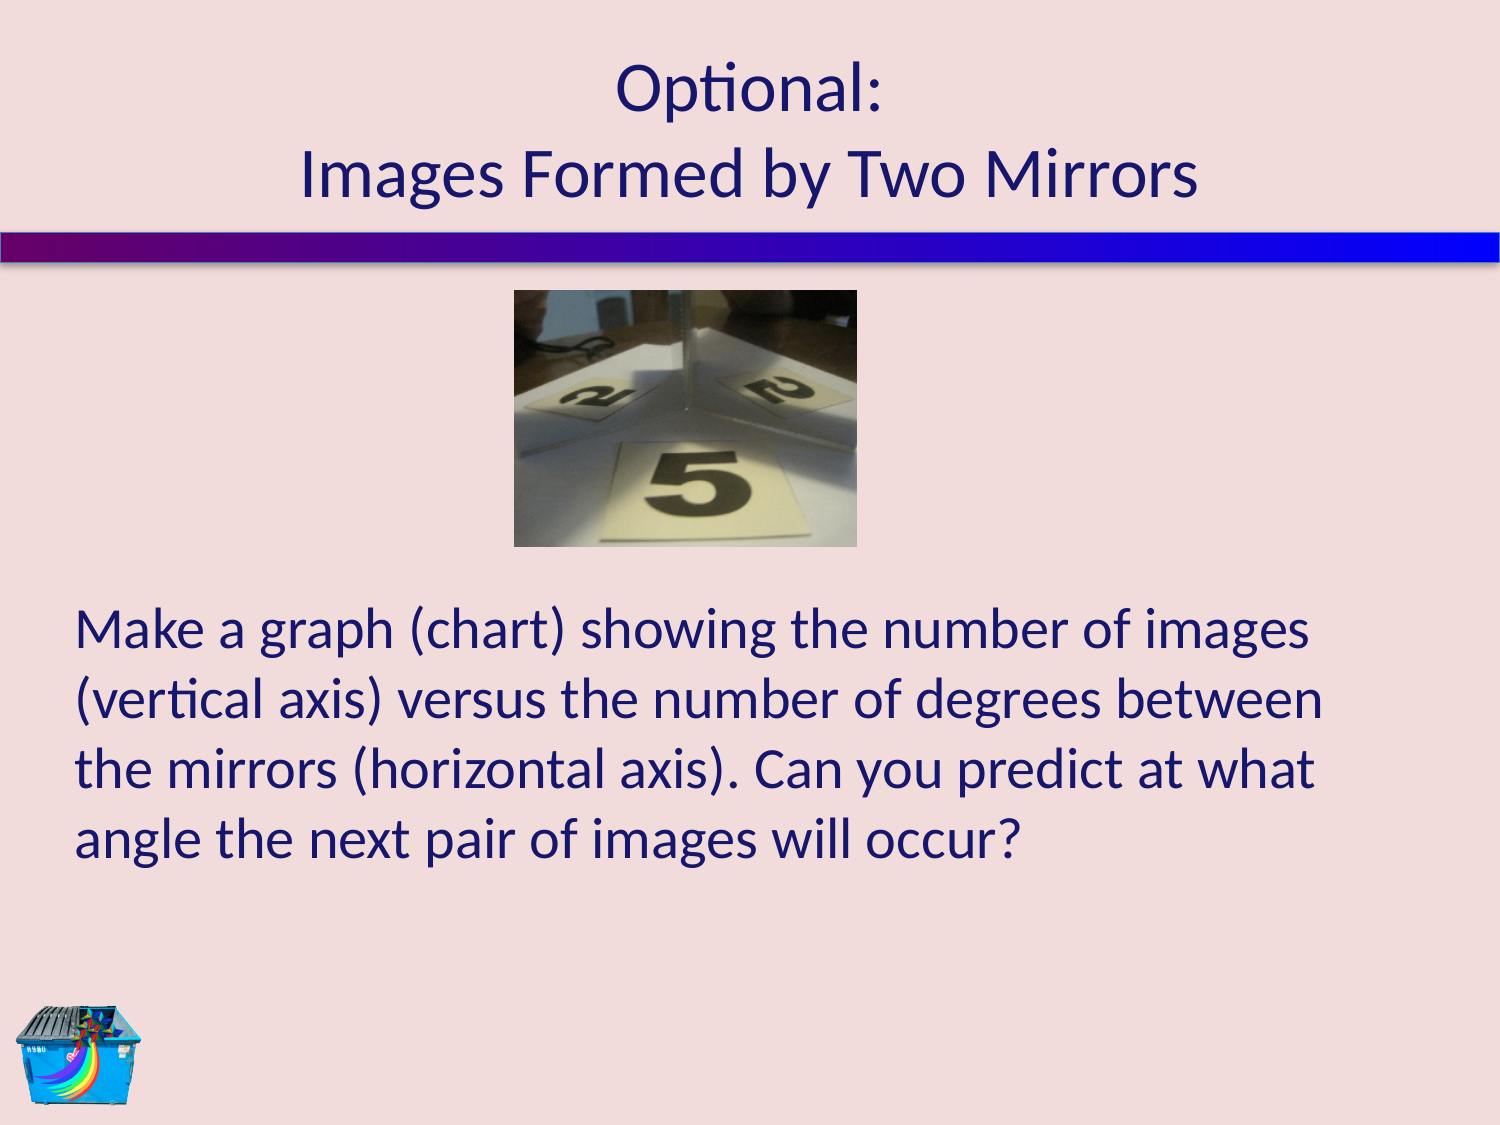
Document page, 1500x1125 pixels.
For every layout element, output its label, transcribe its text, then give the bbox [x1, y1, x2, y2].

picture [514, 290, 857, 548]
picture [14, 1004, 143, 1107]
title Optional: Images Formed by Two Mirrors [75, 31, 1425, 220]
text_box Make a graph (chart) showing the number of images (vertical axis) versus the number of degrees between the mirrors (horizontal axis). Can you predict at what angle the next pair of images will occur? [59, 582, 1425, 948]
